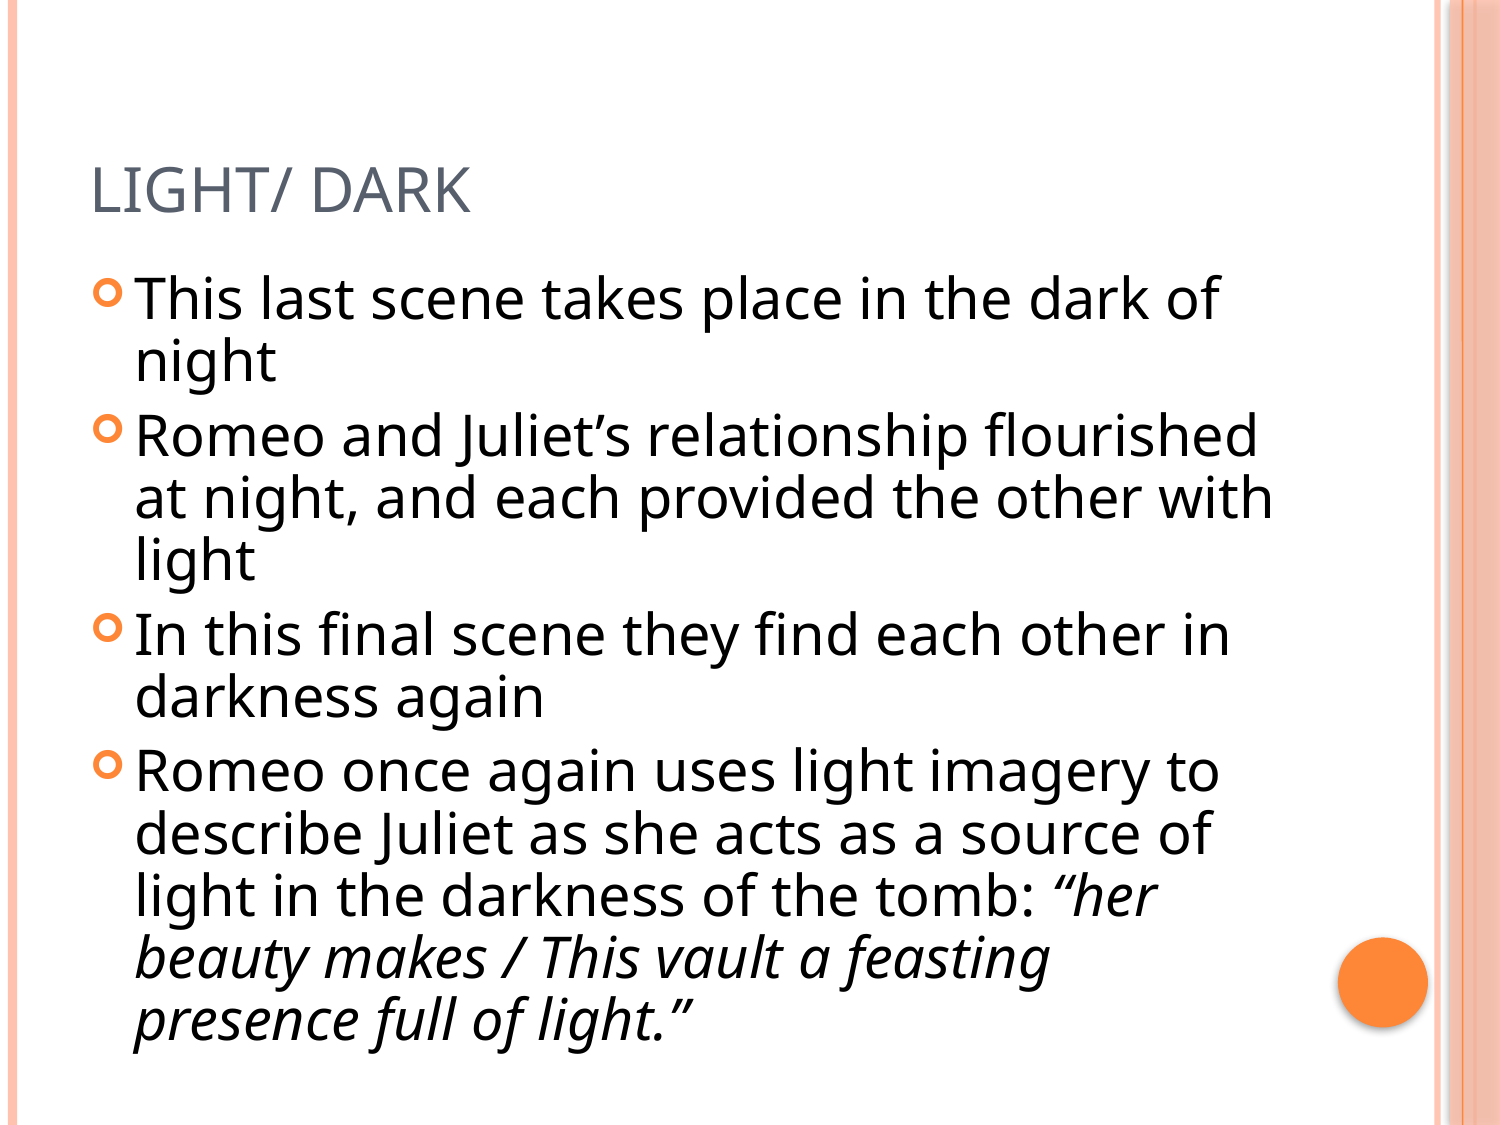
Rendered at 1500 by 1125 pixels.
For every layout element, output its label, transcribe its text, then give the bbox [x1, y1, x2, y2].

title Light/ Dark [75, 45, 1300, 233]
list This last scene takes place in the dark of night Romeo and Juliet’s relationship flourished at night, and each provided the other with light In this final scene they find each other in darkness again Romeo once again uses light imagery to describe Juliet as she acts as a source of light in the darkness of the tomb: “her beauty makes / This vault a feasting presence full of light.” [75, 262, 1300, 1062]
